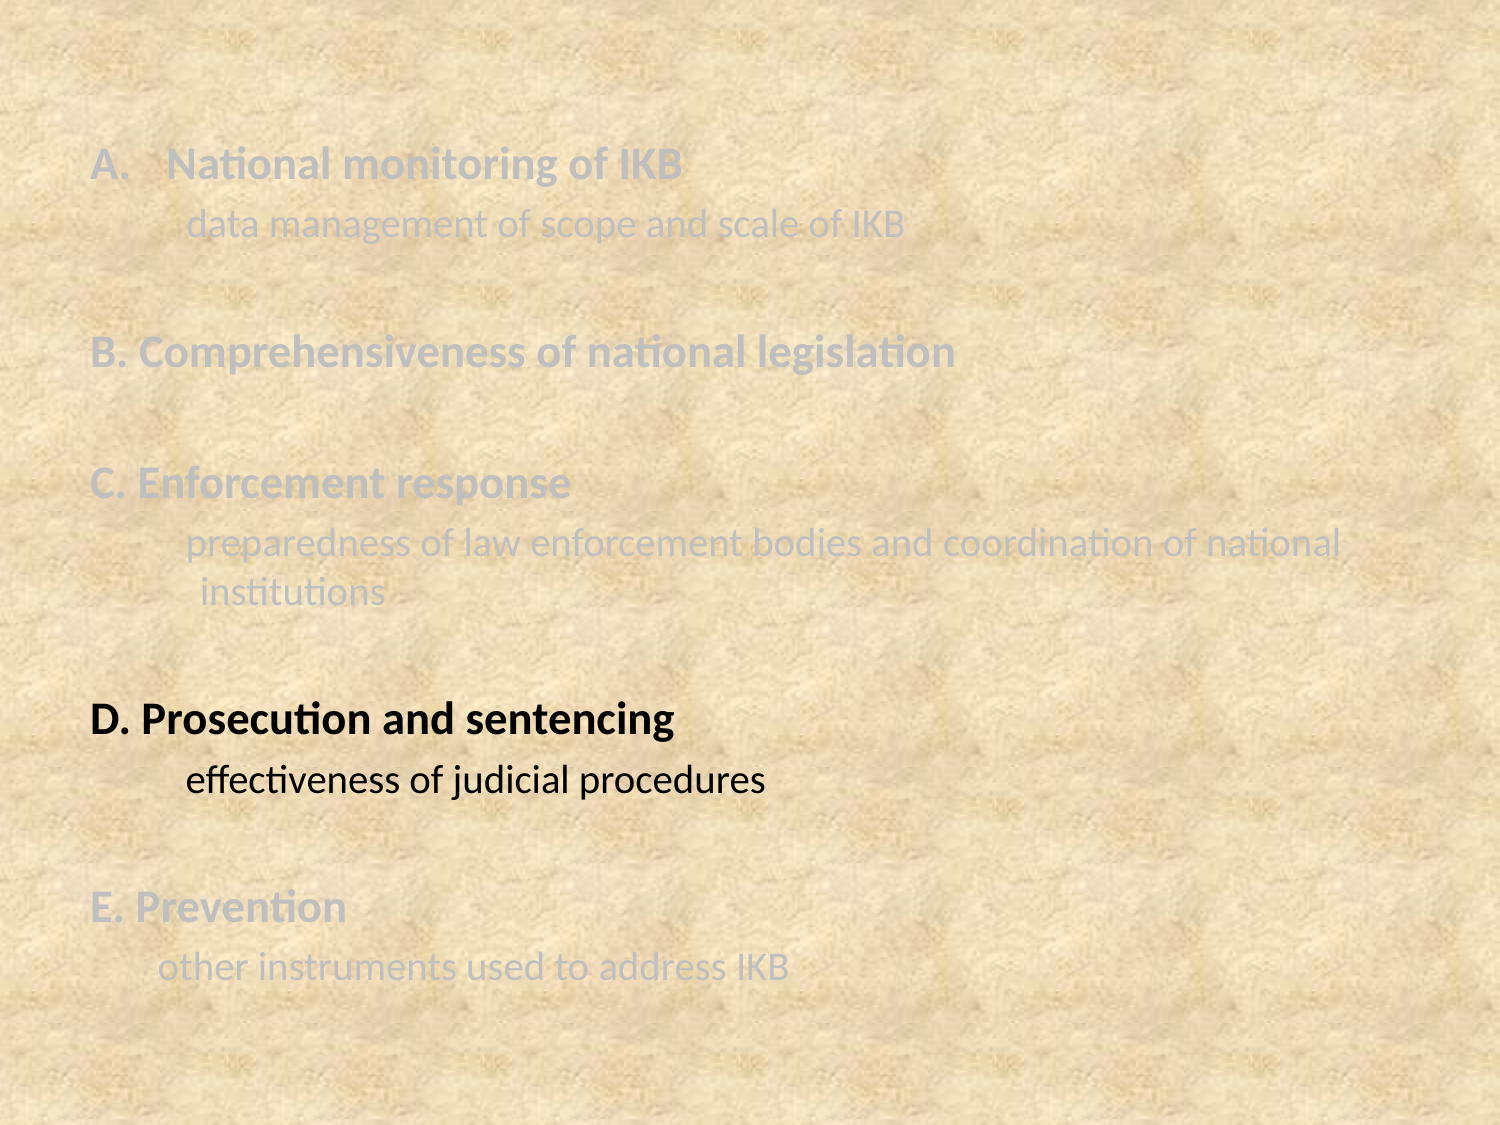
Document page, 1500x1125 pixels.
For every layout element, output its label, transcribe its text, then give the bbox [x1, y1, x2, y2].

list National monitoring of IKB data management of scope and scale of IKB B. Comprehensiveness of national legislation C. Enforcement response preparedness of law enforcement bodies and coordination of national institutions D. Prosecution and sentencing effectiveness of judicial procedures E. Prevention other instruments used to address IKB [75, 125, 1425, 1005]
picture [0, 0, 1500, 1125]
